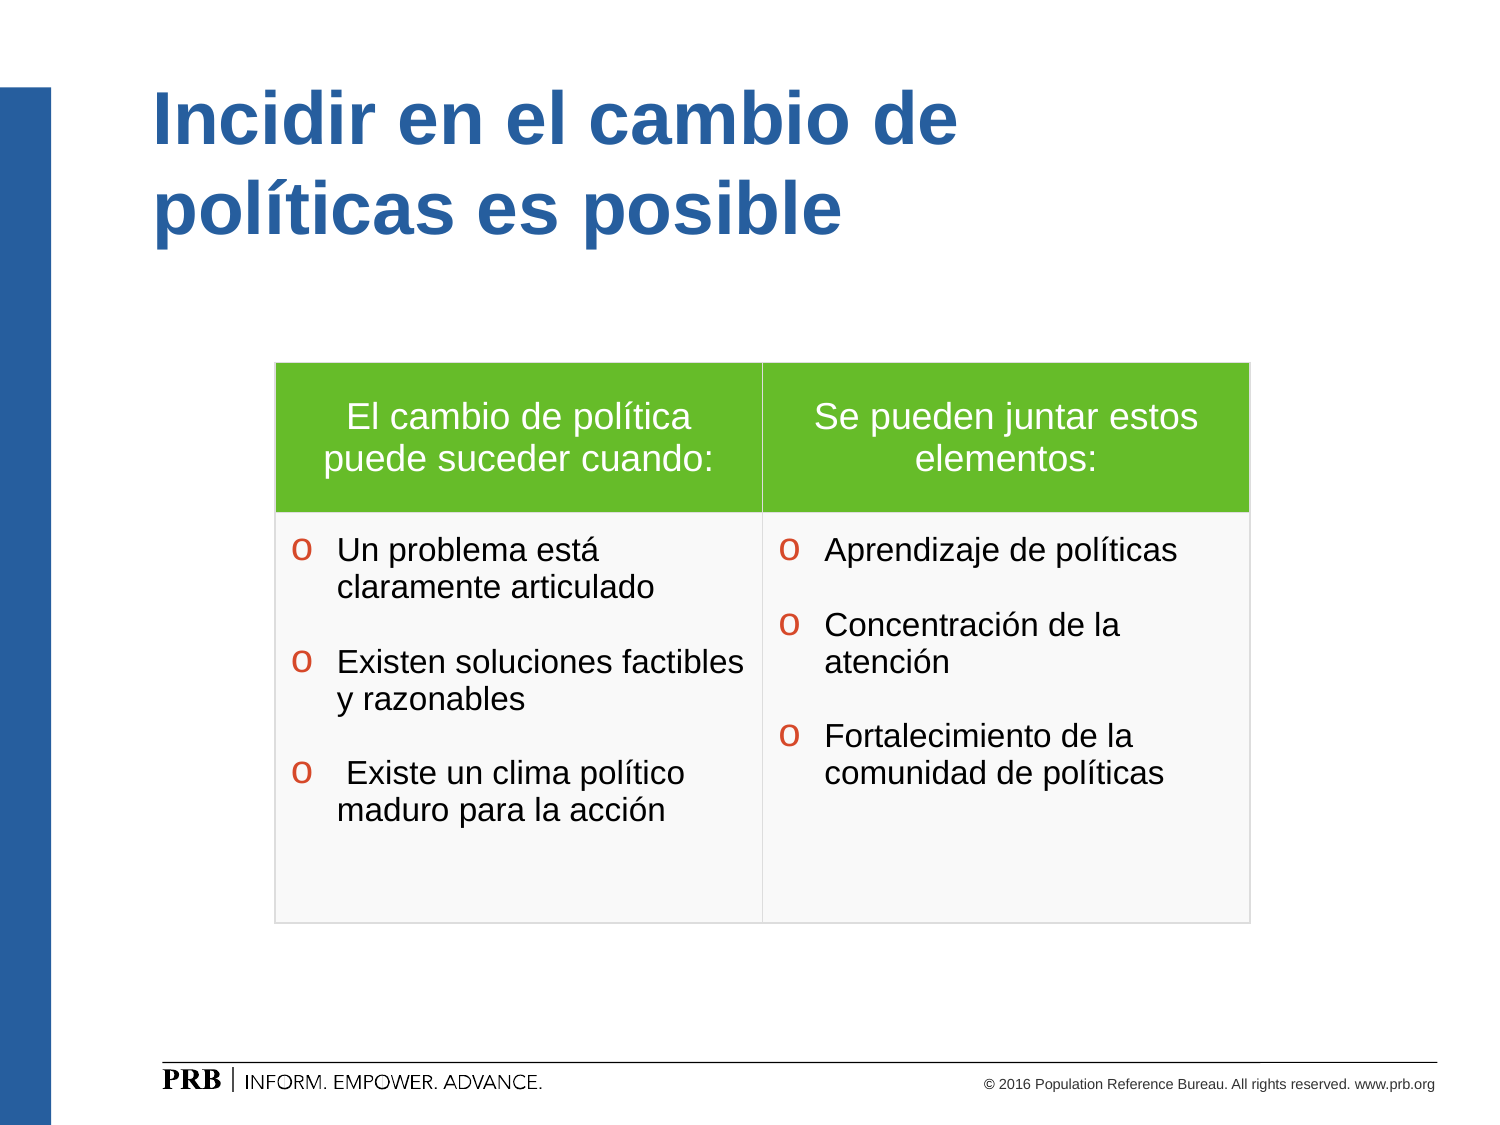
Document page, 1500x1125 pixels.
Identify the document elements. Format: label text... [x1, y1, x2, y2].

table_cell Un problema está claramente articulado Existen soluciones factibles y razonables Existe un clima político maduro para la acción [276, 513, 762, 922]
title Incidir en el cambio de políticas es posible [137, 62, 1200, 250]
table_header El cambio de política puede suceder cuando: [276, 363, 762, 512]
table_header Se pueden juntar estos elementos: [763, 363, 1249, 512]
table_cell Aprendizaje de políticas Concentración de la atención Fortalecimiento de la comunidad de políticas [763, 513, 1249, 922]
